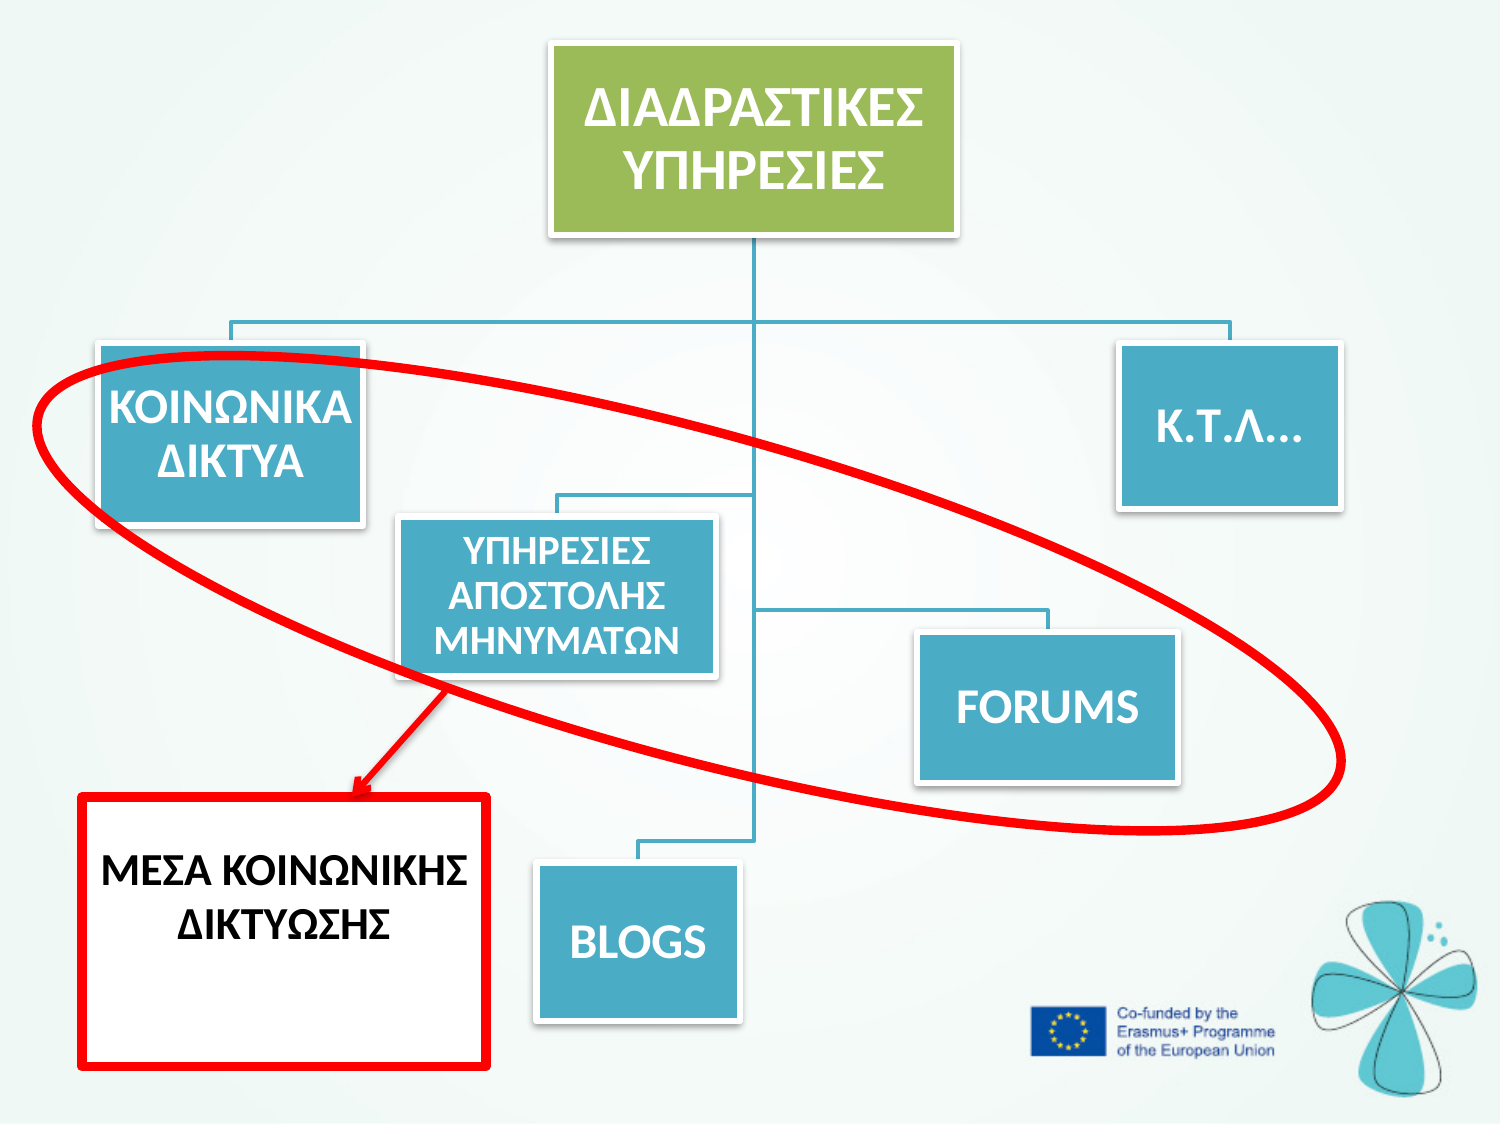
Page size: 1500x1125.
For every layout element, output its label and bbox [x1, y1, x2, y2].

text_box [23, 23, 1466, 1107]
picture [0, 0, 1500, 1125]
text_box [345, 696, 452, 792]
text_box [350, 800, 423, 917]
